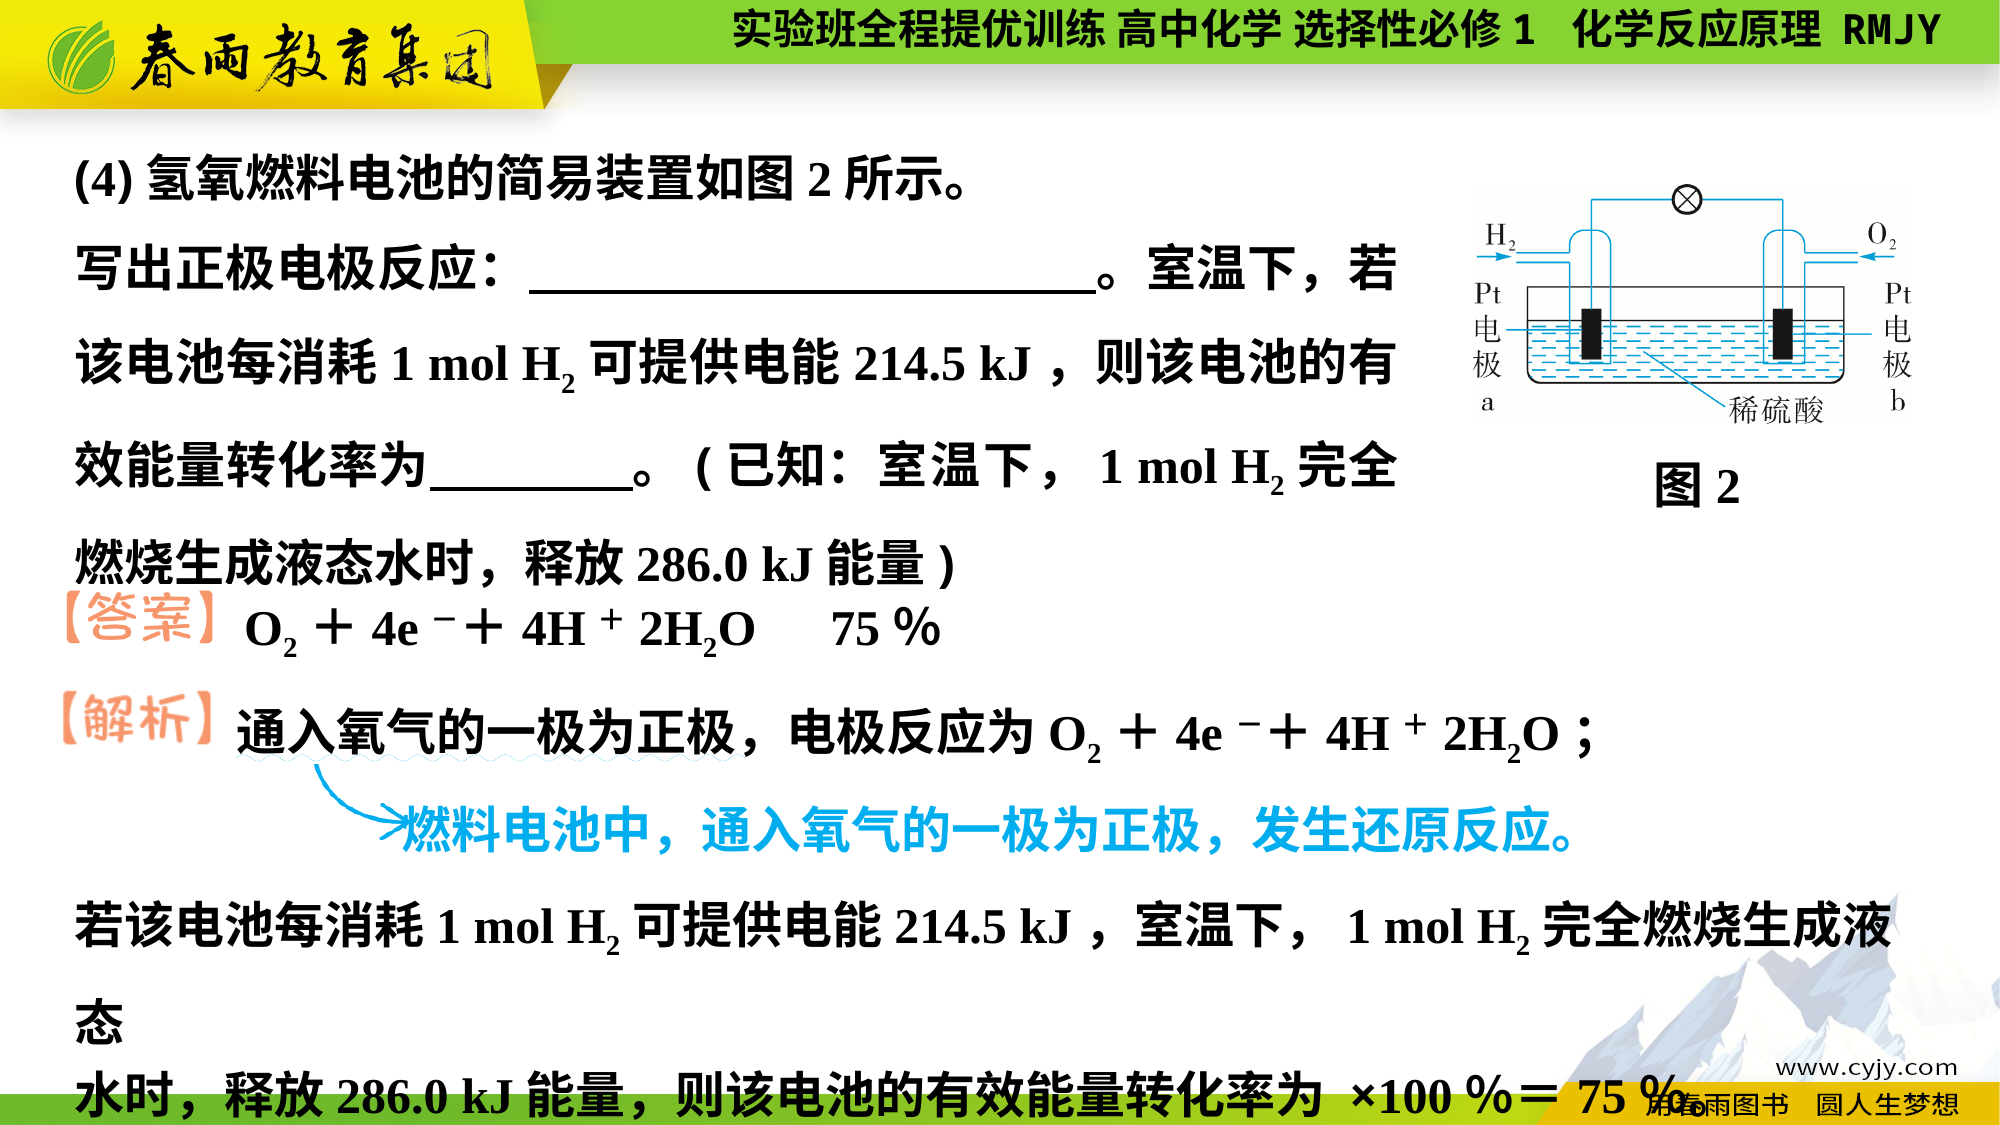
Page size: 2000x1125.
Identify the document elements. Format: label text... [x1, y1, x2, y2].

text_box 图2 [1639, 433, 1756, 521]
picture [0, 0, 2000, 1125]
list (4)氢氧燃料电池的简易装置如图2所示。 写出正极电极反应： 。室温下，若该电池每消耗1 mol H2可提供电能214.5 kJ，则该电池的有效能量转化率为 。(已知：室温下，1 mol H2完全燃烧生成液态水时，释放286.0 kJ能量) [59, 109, 1414, 579]
